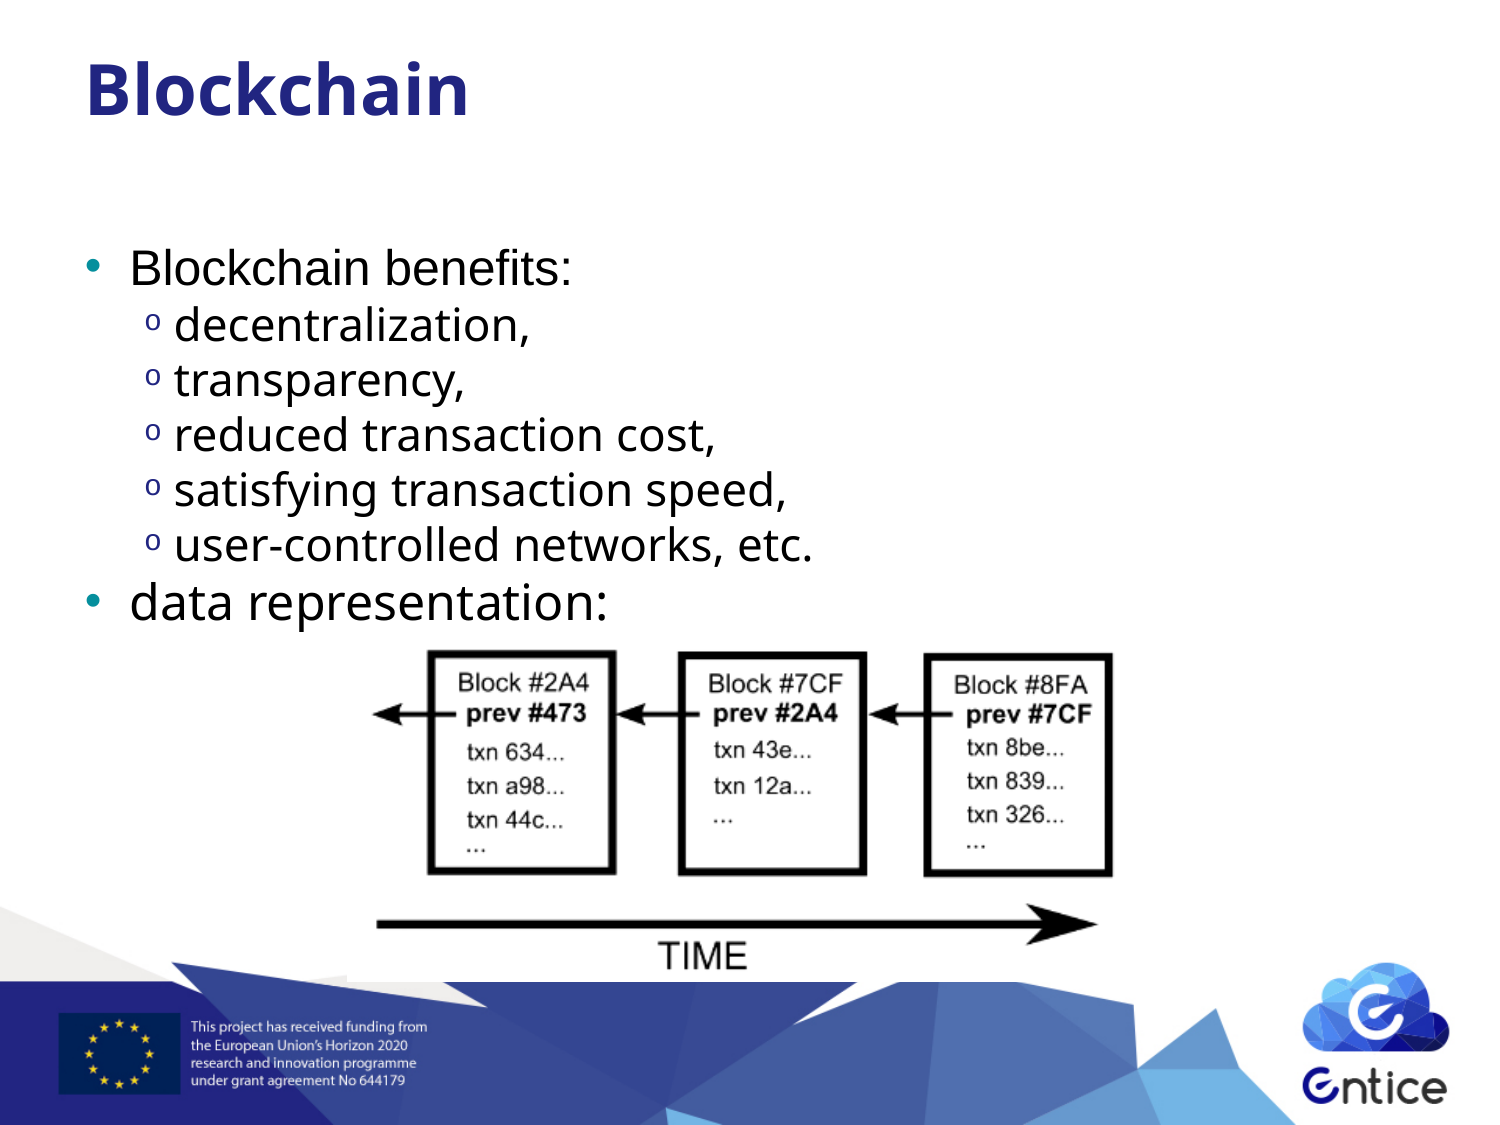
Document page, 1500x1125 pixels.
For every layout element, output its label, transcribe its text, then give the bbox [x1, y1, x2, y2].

subtitle Blockchain benefits: decentralization, transparency, reduced transaction cost, satisfying transaction speed, user-controlled networks, etc. data representation: [70, 228, 1418, 950]
title Blockchain [70, 46, 1418, 211]
picture [0, 0, 1500, 1125]
